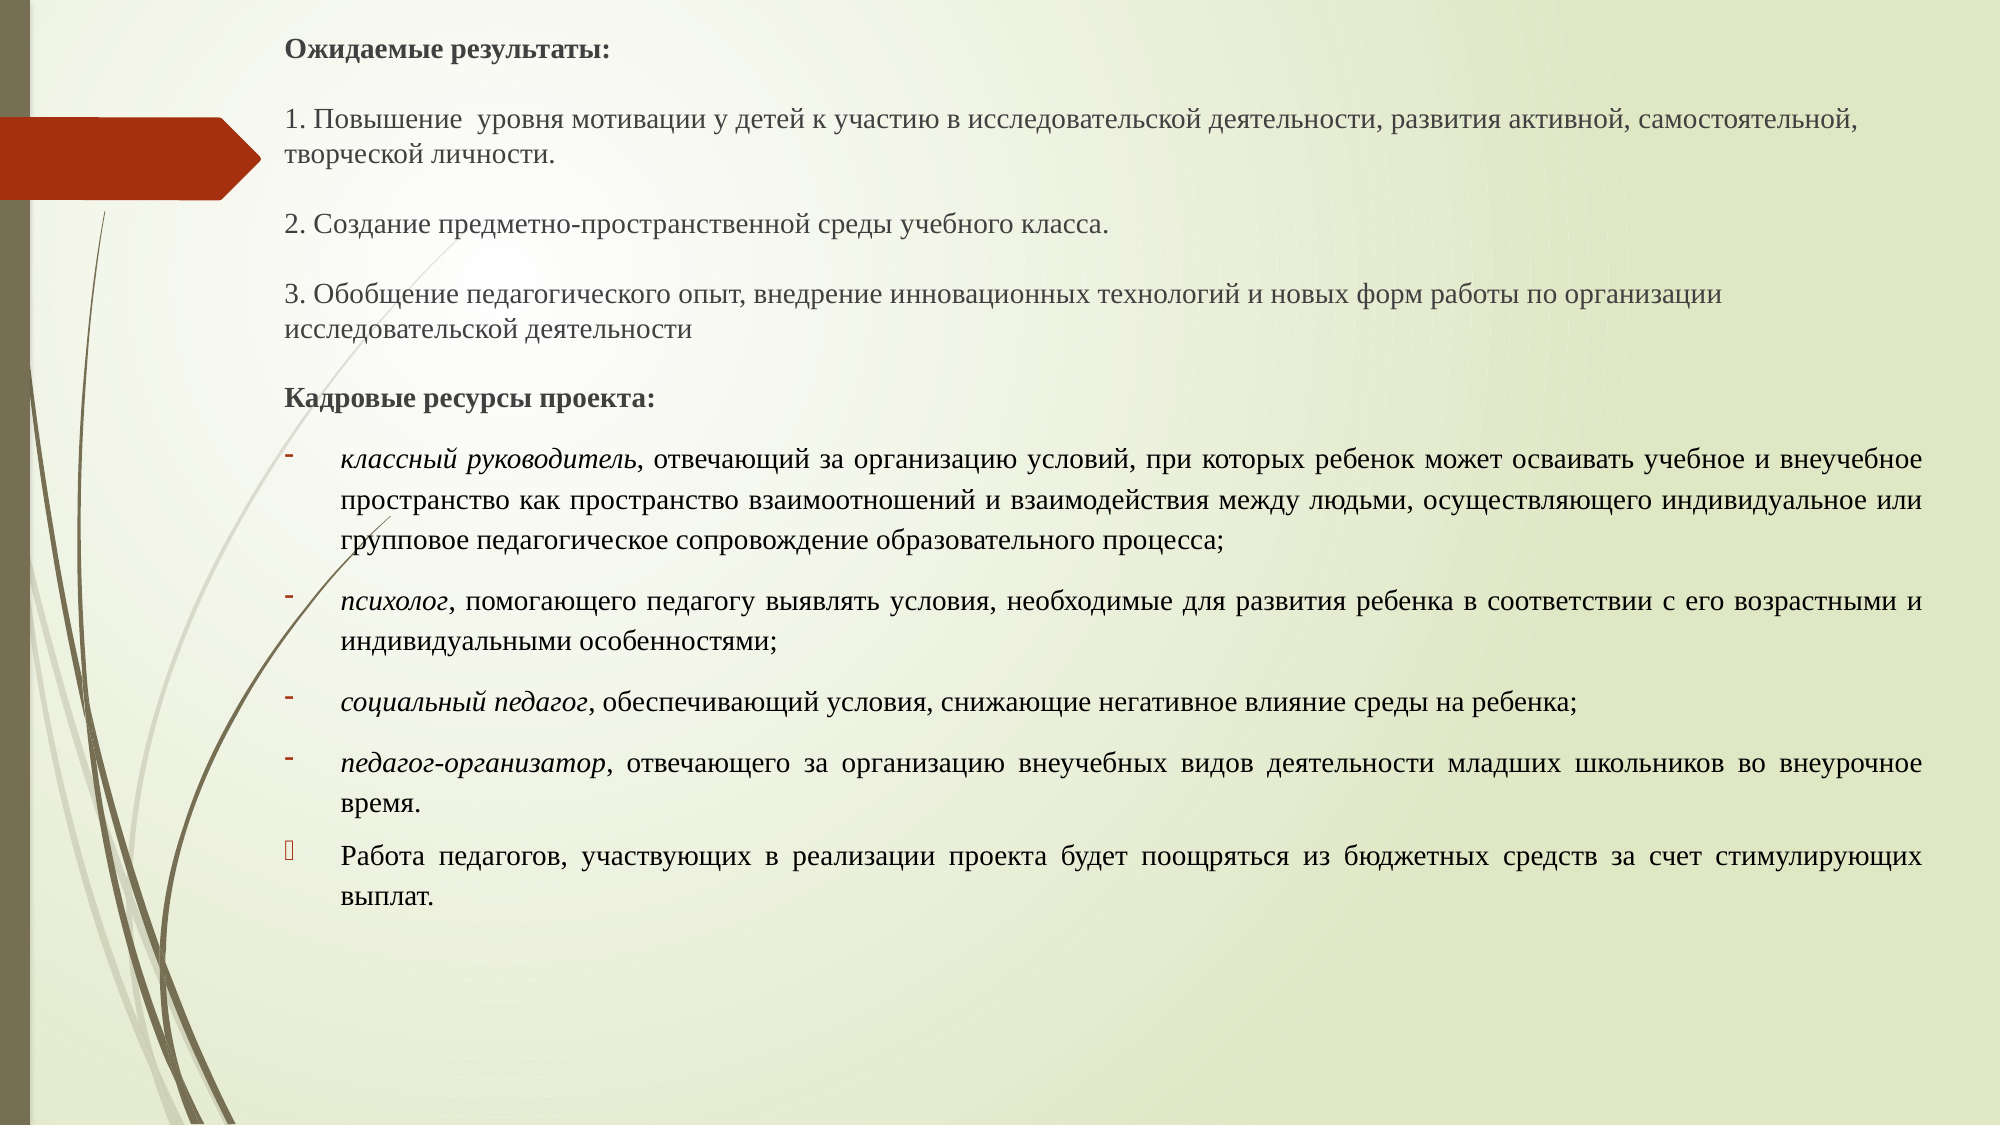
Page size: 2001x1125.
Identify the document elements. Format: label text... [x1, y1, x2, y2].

list Ожидаемые результаты: 1. Повышение уровня мотивации у детей к участию в исследовательской деятельности, развития активной, самостоятельной, творческой личности. 2. Создание предметно-пространственной среды учебного класса. 3. Обобщение педагогического опыт, внедрение инновационных технологий и новых форм работы по организации исследовательской деятельности Кадровые ресурсы проекта: классный руководитель, отвечающий за организацию условий, при которых ребенок может осваивать учебное и внеучебное пространство как пространство взаимоотношений и взаимодействия между людьми, осуществляющего индивидуальное или групповое педагогическое сопровождение образовательного процесса; психолог, помогающего педагогу выявлять условия, необходимые для развития ребенка в соответствии с его возрастными и индивидуальными особенностями; социальный педагог, обеспечивающий условия, снижающие негативное влияние среды на ребенка; педагог-организатор, отвечающего за организацию внеучебных видов деятельности младших школьников во внеурочное время. Работа педагогов, участвующих в реализации проекта будет поощряться из бюджетных средств за счет стимулирующих выплат. [269, 21, 1940, 1125]
